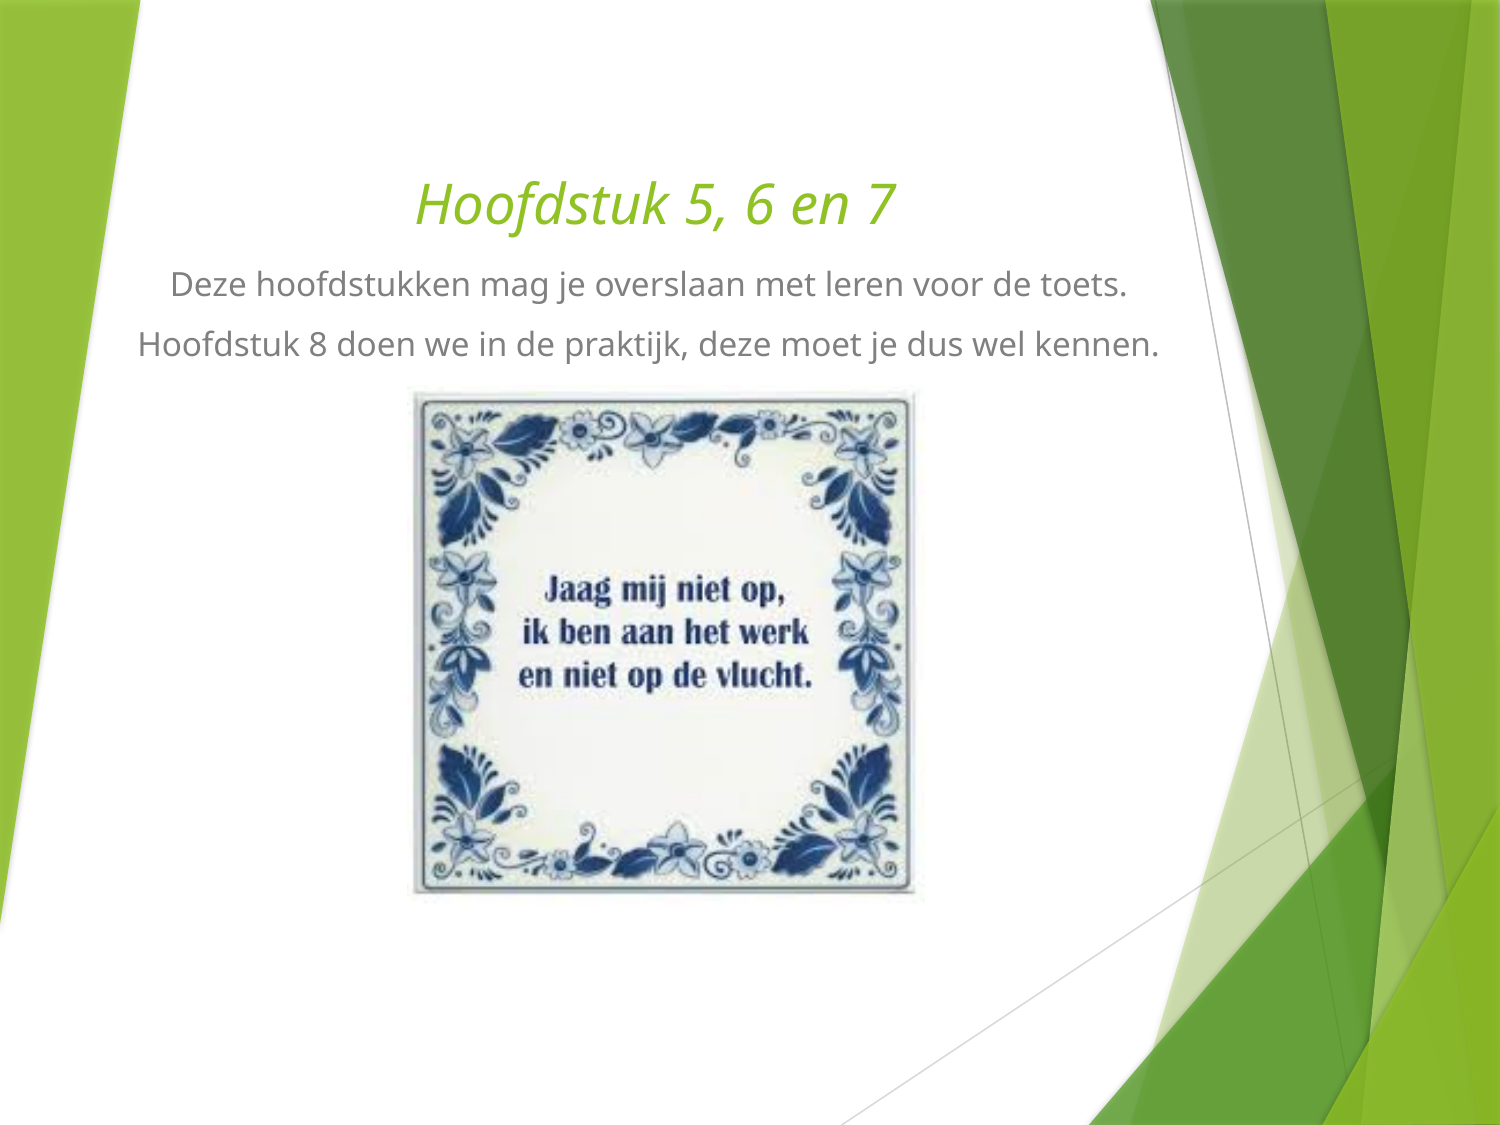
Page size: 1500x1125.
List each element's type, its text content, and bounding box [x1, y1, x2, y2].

title Hoofdstuk 5, 6 en 7 [112, 101, 1199, 244]
picture [406, 384, 926, 906]
subtitle Deze hoofdstukken mag je overslaan met leren voor de toets. Hoofdstuk 8 doen we in de praktijk, deze moet je dus wel kennen. [64, 255, 1235, 882]
